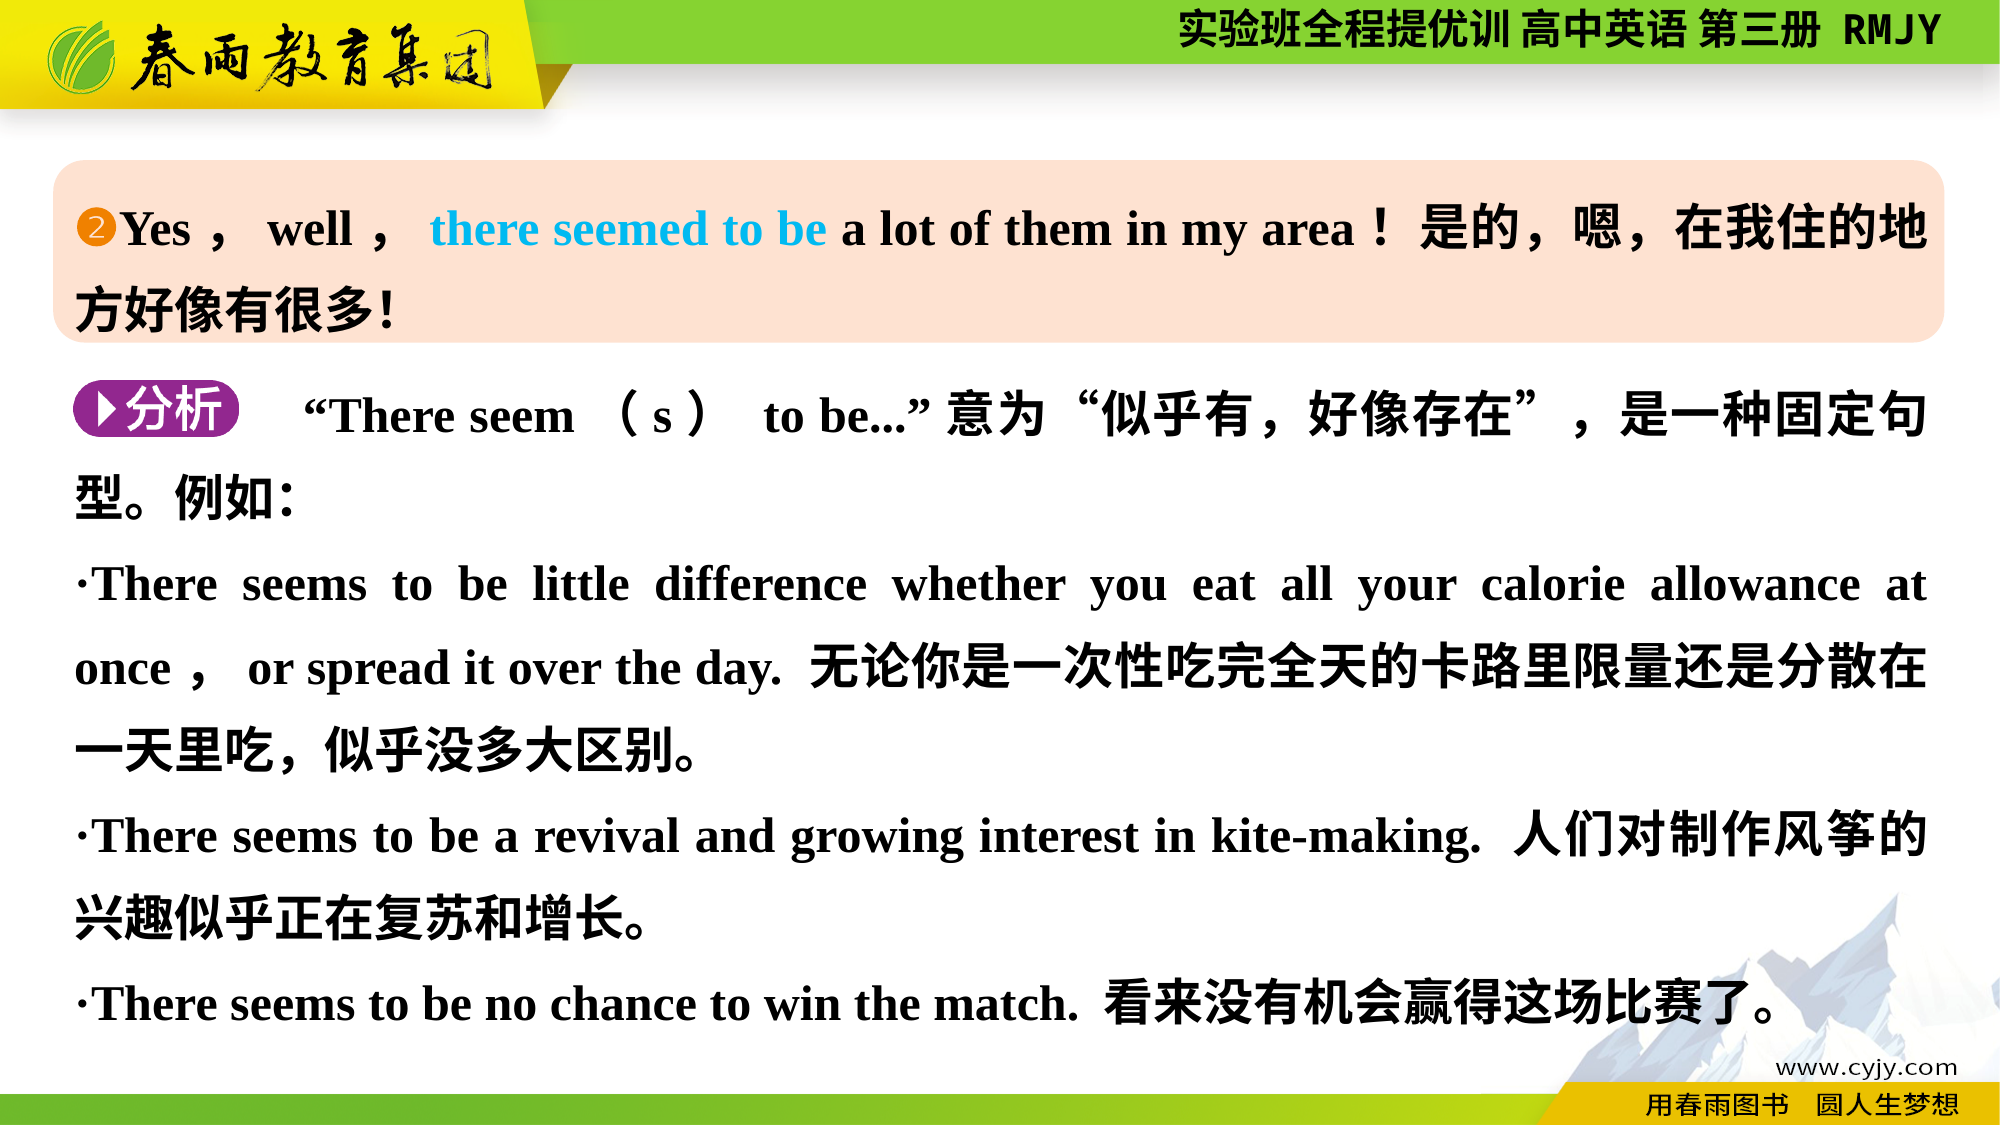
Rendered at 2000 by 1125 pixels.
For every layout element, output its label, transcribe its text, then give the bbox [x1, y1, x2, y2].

list ❷Yes，well，there seemed to be a lot of them in my area！是的，嗯，在我住的地方好像有很多！ [59, 163, 1944, 339]
text_box “There seem（s） to be...”意为“似乎有，好像存在”，是一种固定句型。例如： ·There seems to be little difference whether you eat all your calorie allowance at once，or spread it over the day. 无论你是一次性吃完全天的卡路里限量还是分散在一天里吃，似乎没多大区别。 ·There seems to be a revival and growing interest in kite-making. 人们对制作风筝的兴趣似乎正在复苏和增长。 ·There seems to be no chance to win the match. 看来没有机会赢得这场比赛了。 [59, 351, 1944, 1038]
picture [0, 0, 2000, 1125]
text_box [54, 176, 59, 327]
